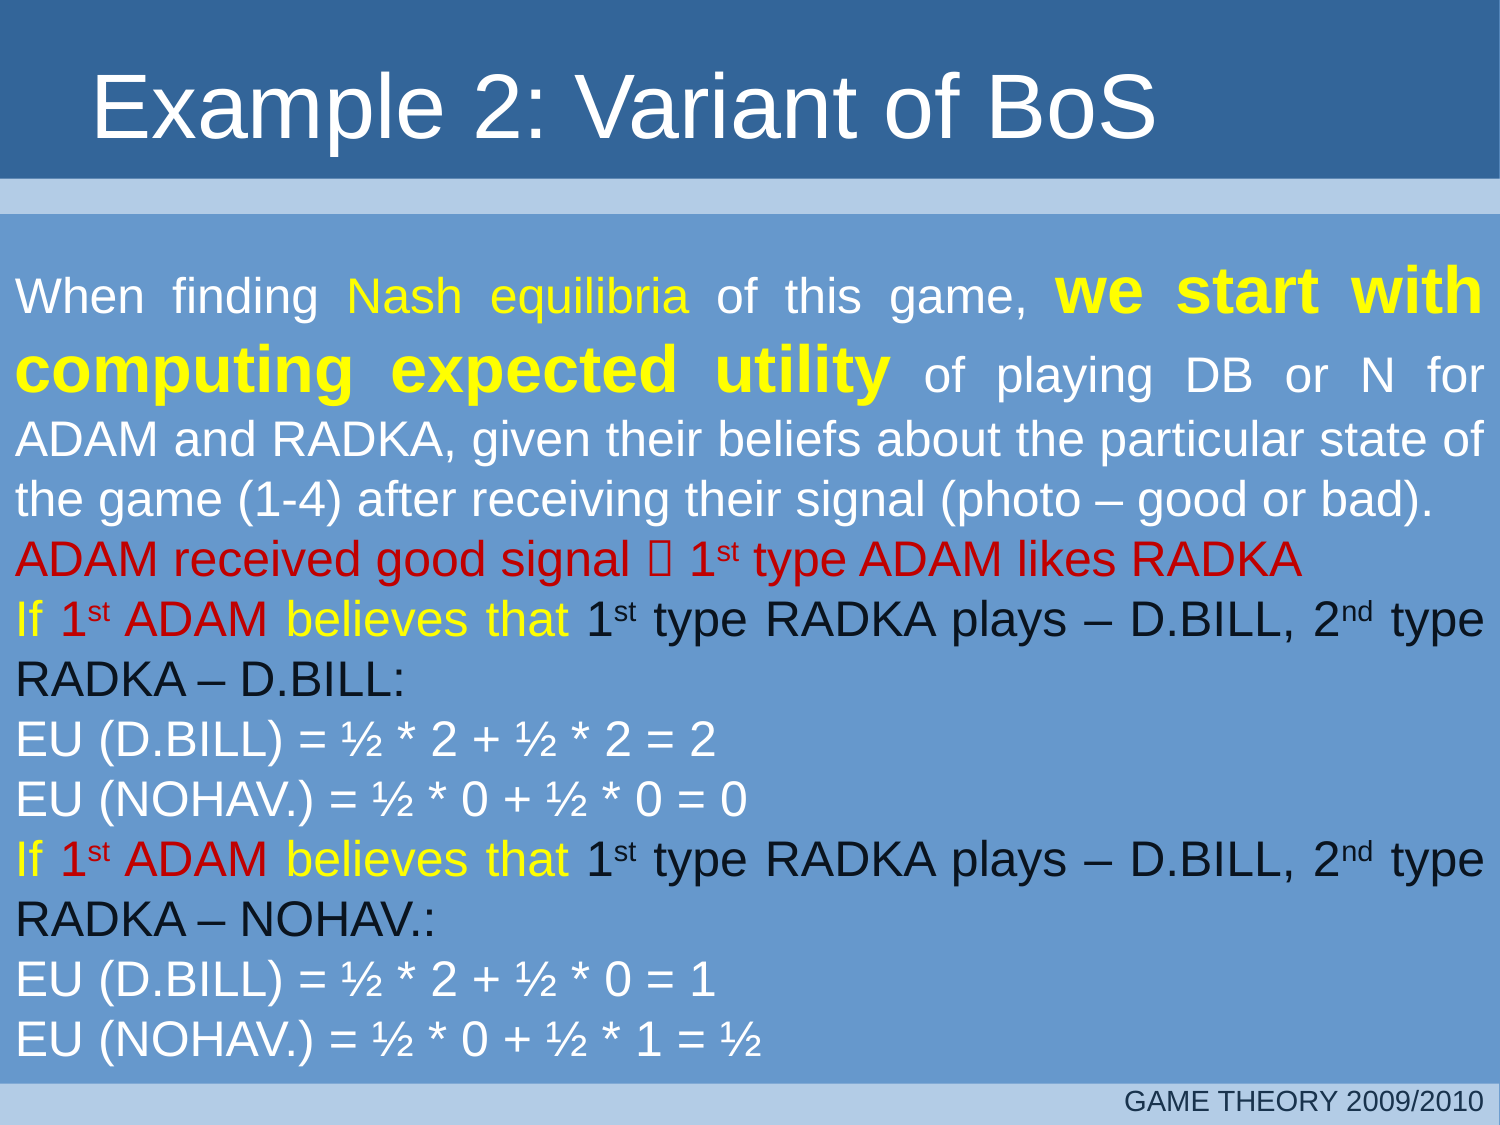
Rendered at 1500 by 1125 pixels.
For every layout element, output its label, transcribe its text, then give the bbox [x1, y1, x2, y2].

text_box When finding Nash equilibria of this game, we start with computing expected utility of playing DB or N for ADAM and RADKA, given their beliefs about the particular state of the game (1-4) after receiving their signal (photo – good or bad). ADAM received good signal  1st type ADAM likes RADKA If 1st ADAM believes that 1st type RADKA plays – D.BILL, 2nd type RADKA – D.BILL: EU (D.BILL) = ½ * 2 + ½ * 2 = 2 EU (NOHAV.) = ½ * 0 + ½ * 0 = 0 If 1st ADAM believes that 1st type RADKA plays – D.BILL, 2nd type RADKA – NOHAV.: EU (D.BILL) = ½ * 2 + ½ * 0 = 1 EU (NOHAV.) = ½ * 0 + ½ * 1 = ½ [0, 238, 1500, 1125]
title Example 2: Variant of BoS [74, 42, 1436, 162]
